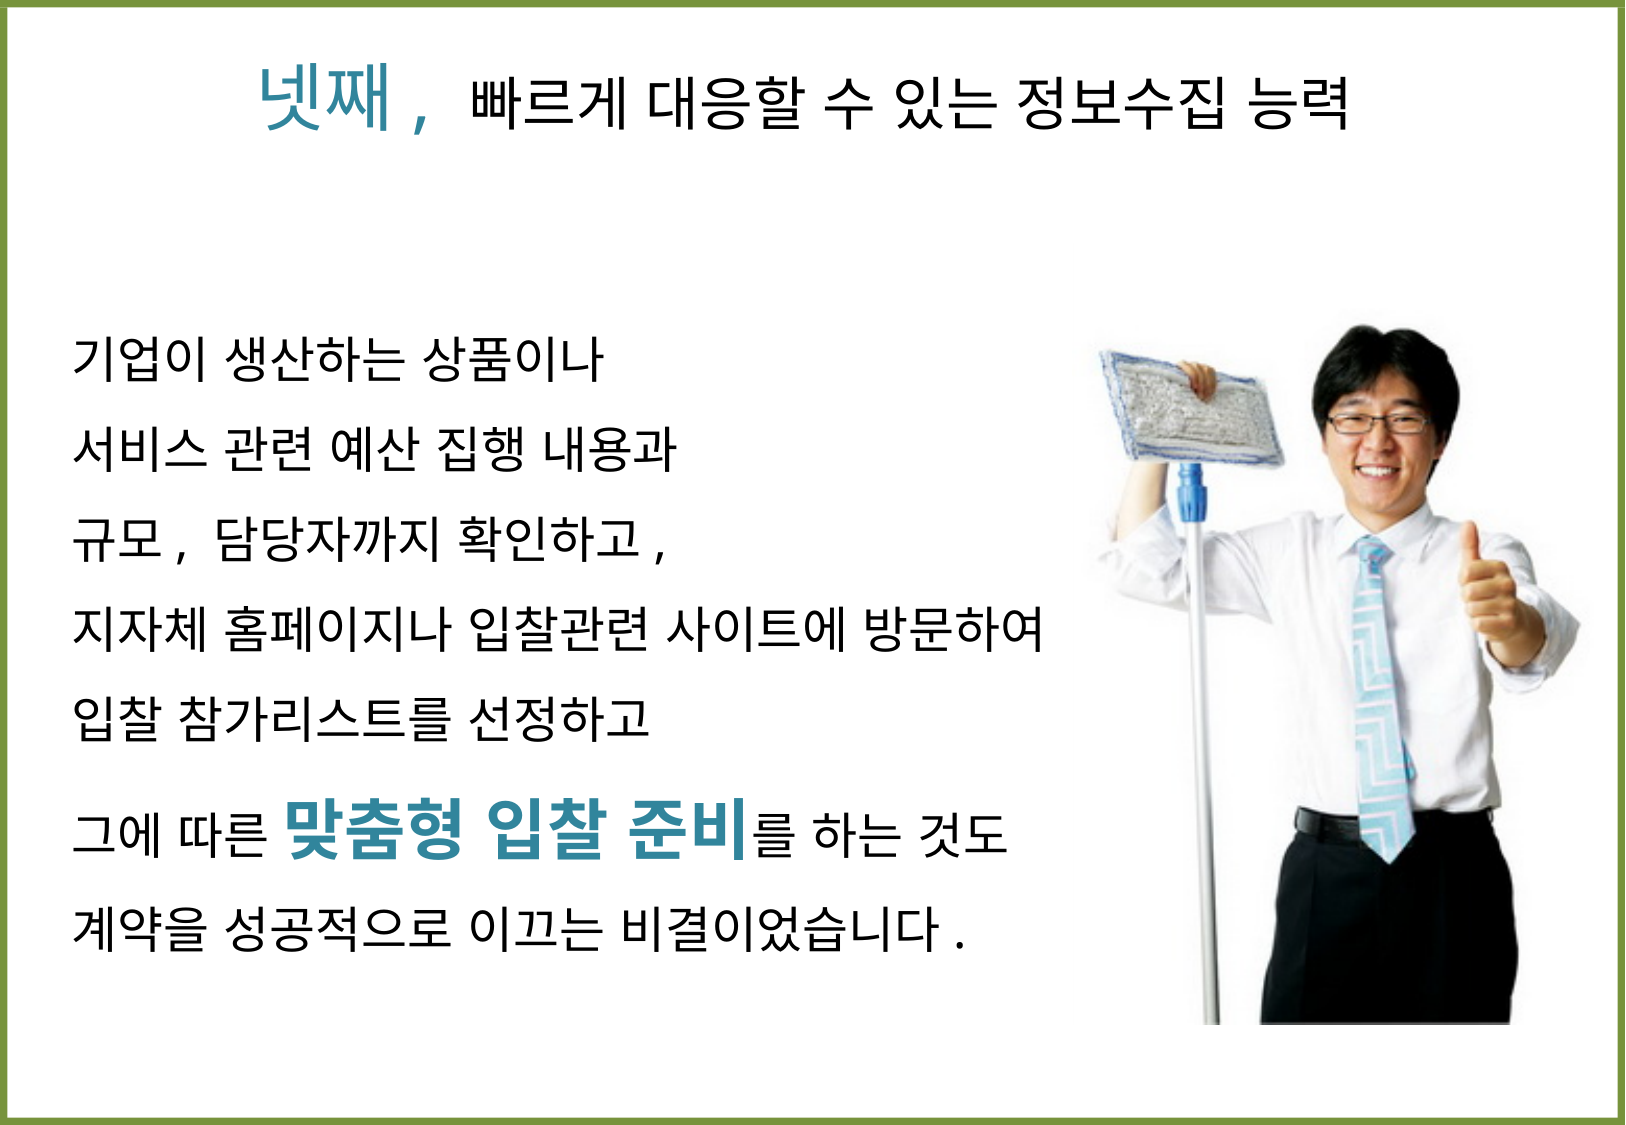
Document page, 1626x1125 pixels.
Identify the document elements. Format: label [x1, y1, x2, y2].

picture [1072, 243, 1594, 1025]
text_box [0, 0, 1625, 1125]
